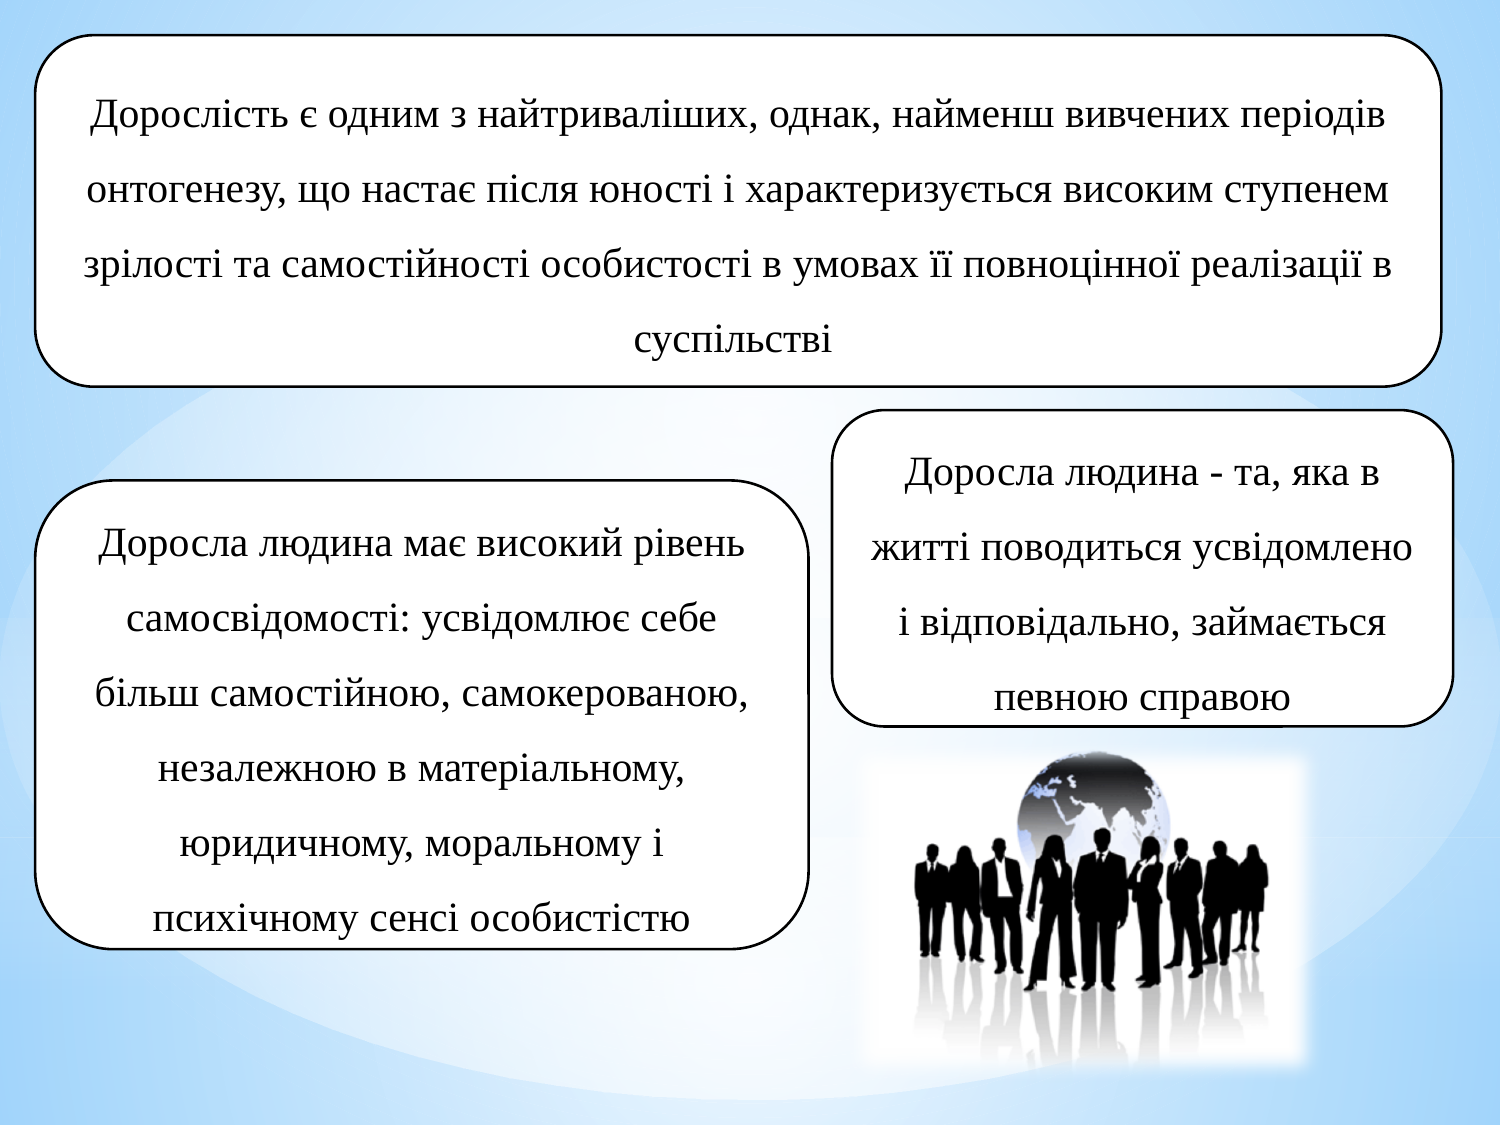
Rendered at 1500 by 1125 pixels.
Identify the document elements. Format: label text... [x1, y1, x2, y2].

text_box Доросла людина має високий рівень самосвідомості: усвідомлює себе більш самостійною, самокерованою, незалежною в матеріальному, юридичному, моральному і психічному сенсі особистістю [33, 479, 810, 951]
text_box Дорослість є одним з найтриваліших, однак, найменш вивчених періодів онтогенезу, що настає після юності і характеризується високим ступенем зрілості та самостійності особистості в умовах її повноцінної реалізації в суспільстві [33, 33, 1443, 388]
picture [843, 737, 1325, 1084]
text_box Доросла людина - та, яка в житті поводиться усвідомлено і відповідально, займається певною справою [830, 408, 1455, 728]
